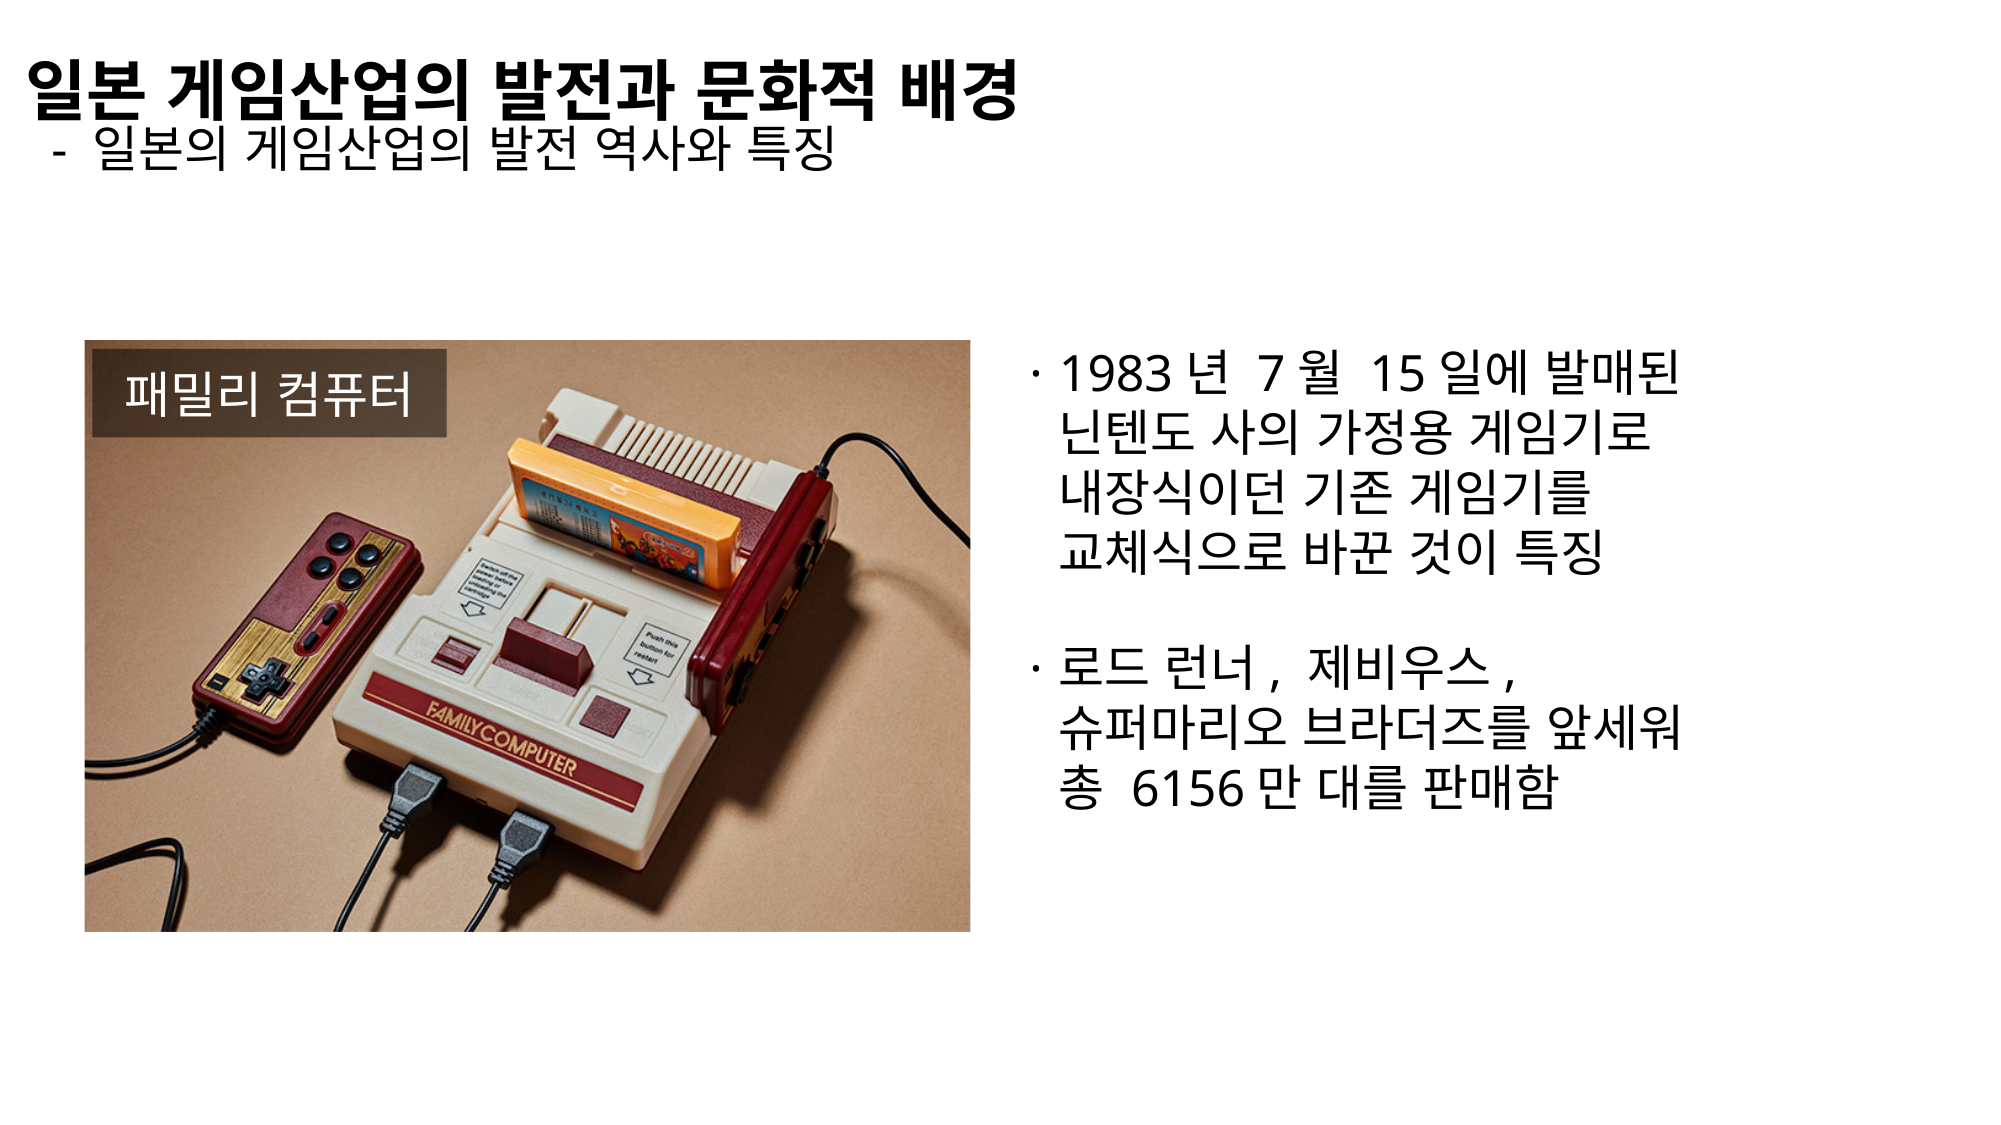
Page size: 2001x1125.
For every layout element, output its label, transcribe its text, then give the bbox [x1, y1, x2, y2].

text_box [84, 340, 971, 932]
text_box 1983년 7월 15일에 발매된 닌텐도 사의 가정용 게임기로 내장식이던 기존 게임기를 교체식으로 바꾼 것이 특징 [1058, 340, 1857, 578]
text_box 로드 런너, 제비우스, 슈퍼마리오 브라더즈를 앞세워 총 6156만 대를 판매함 [1058, 635, 1857, 873]
text_box 일본 게임산업의 발전과 문화적 배경 [24, 28, 1975, 117]
text_box · [1028, 340, 1060, 401]
text_box · [1028, 635, 1060, 696]
text_box - 일본의 게임산업의 발전 역사와 특징 [24, 117, 1975, 178]
